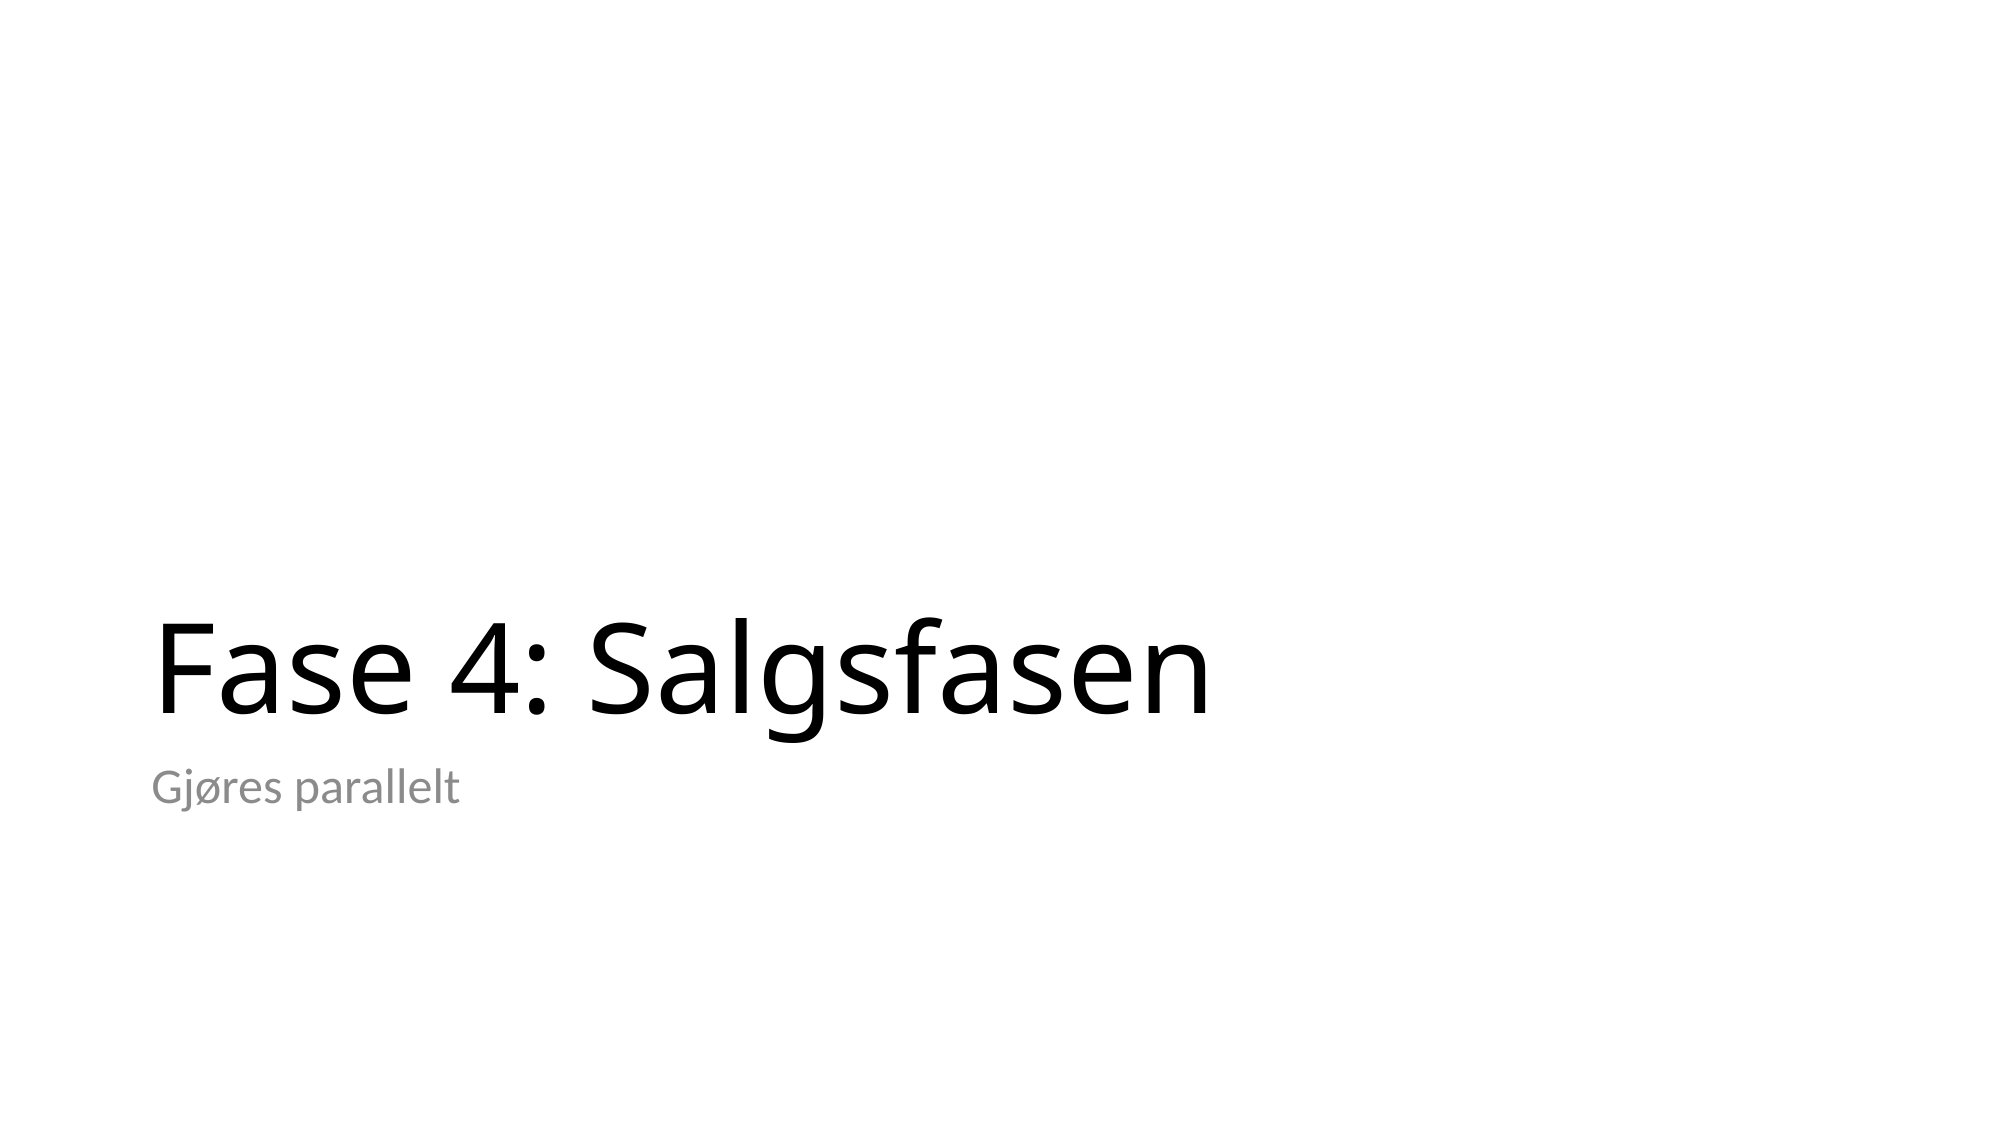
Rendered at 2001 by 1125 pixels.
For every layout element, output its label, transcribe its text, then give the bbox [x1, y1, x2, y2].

title Fase 4: Salgsfasen [136, 280, 1862, 749]
list Gjøres parallelt [136, 752, 1862, 999]
